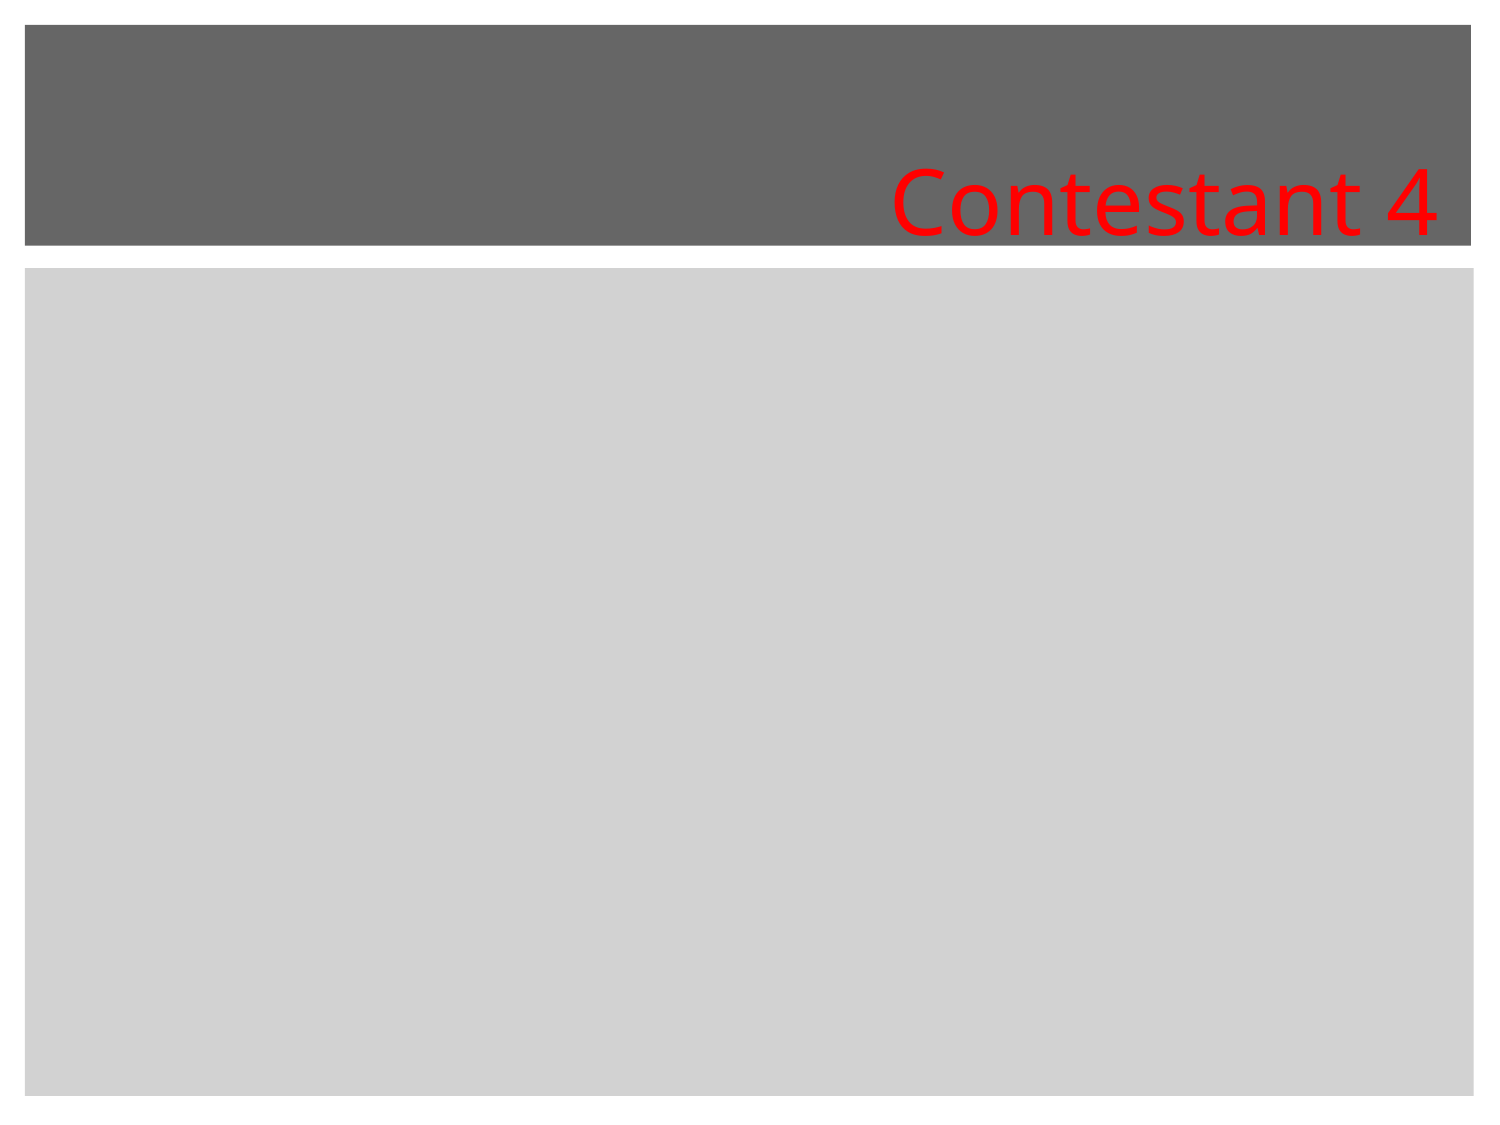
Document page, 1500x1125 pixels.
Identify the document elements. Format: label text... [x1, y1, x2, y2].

text_box Contestant 4 [875, 136, 1500, 261]
